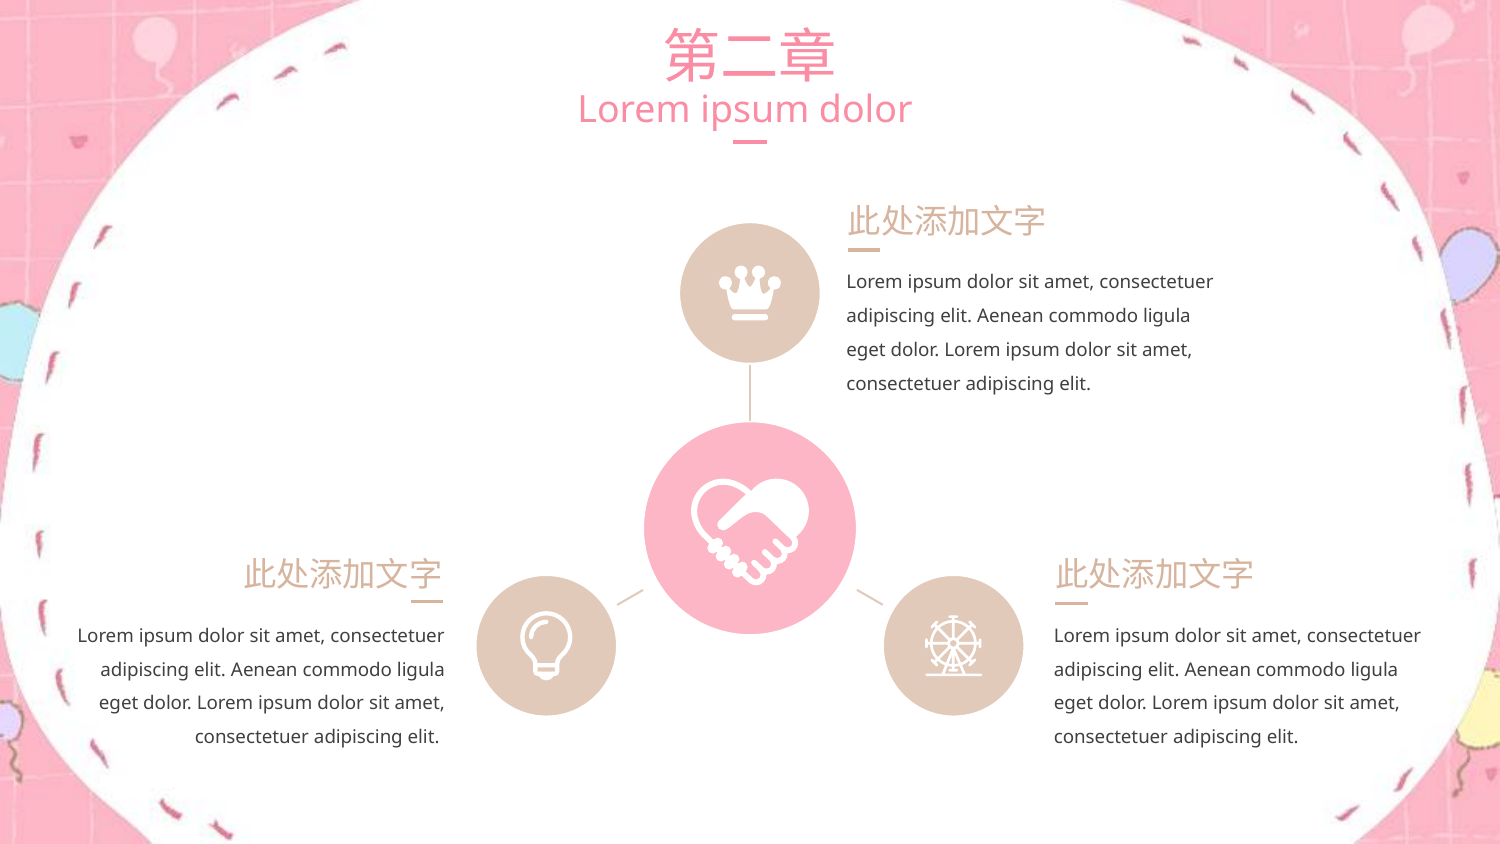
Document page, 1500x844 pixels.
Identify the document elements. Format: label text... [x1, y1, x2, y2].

picture [0, 0, 1500, 844]
text_box Lorem ipsum dolor sit amet, consectetuer adipiscing elit. Aenean commodo ligula eget dolor. Lorem ipsum dolor sit amet, consectetuer adipiscing elit. [1039, 604, 1455, 755]
text_box 此处添加文字 [1040, 546, 1270, 601]
text_box [731, 314, 769, 321]
text_box [678, 221, 822, 365]
text_box 此处添加文字 [833, 192, 1063, 248]
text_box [520, 611, 573, 681]
text_box [881, 573, 1026, 718]
text_box [856, 589, 884, 606]
text_box [925, 615, 983, 677]
text_box [718, 265, 781, 310]
text_box Lorem ipsum dolor sit amet, consectetuer adipiscing elit. Aenean commodo ligula eget dolor. Lorem ipsum dolor sit amet, consectetuer adipiscing elit. [44, 604, 459, 755]
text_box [546, 11, 953, 142]
text_box [616, 589, 644, 606]
text_box [474, 573, 619, 718]
text_box Lorem ipsum dolor sit amet, consectetuer adipiscing elit. Aenean commodo ligula eget dolor. Lorem ipsum dolor sit amet, consectetuer adipiscing elit. [831, 251, 1247, 401]
text_box 此处添加文字 [228, 546, 458, 601]
text_box [641, 420, 858, 637]
text_box [691, 478, 809, 586]
